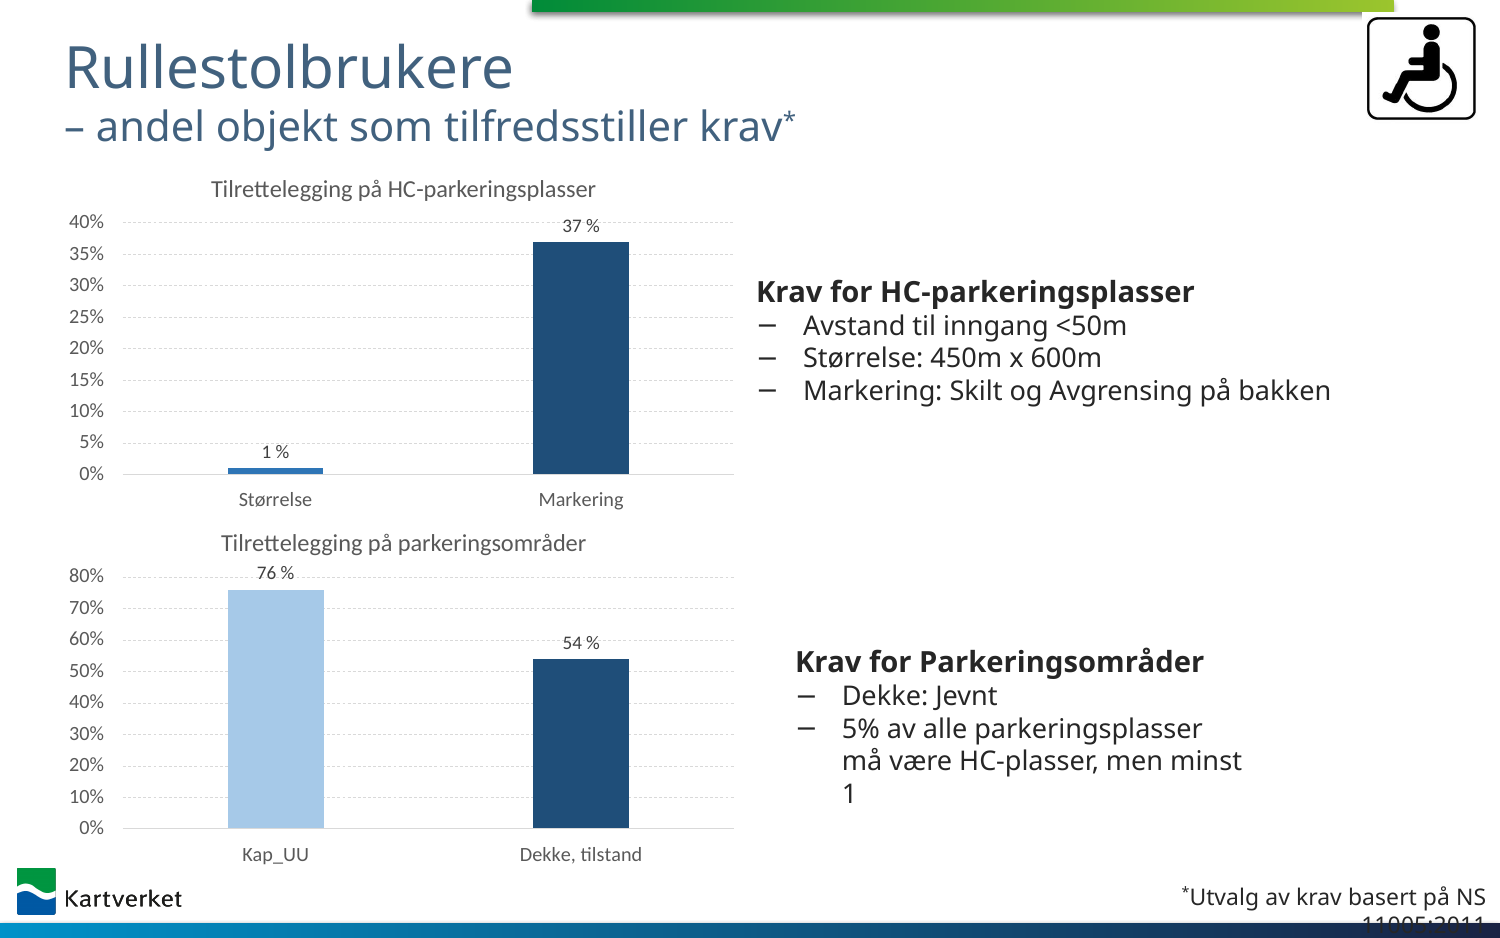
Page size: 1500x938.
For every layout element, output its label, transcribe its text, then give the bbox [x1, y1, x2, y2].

picture [1362, 12, 1481, 126]
text_box Krav for HC-parkeringsplasser Avstand til inngang <50m Størrelse: 450m x 600m Markering: Skilt og Avgrensing på bakken [750, 265, 1346, 413]
text_box Rullestolbrukere – andel objekt som tilfredsstiller krav* [49, 25, 1431, 158]
picture [62, 520, 746, 874]
text_box Krav for Parkeringsområder Dekke: Jevnt 5% av alle parkeringsplasser må være HC-plasser, men minst 1 [780, 636, 1261, 816]
picture [62, 166, 746, 519]
text_box *Utvalg av krav basert på NS 11005:2011 [1068, 873, 1500, 938]
